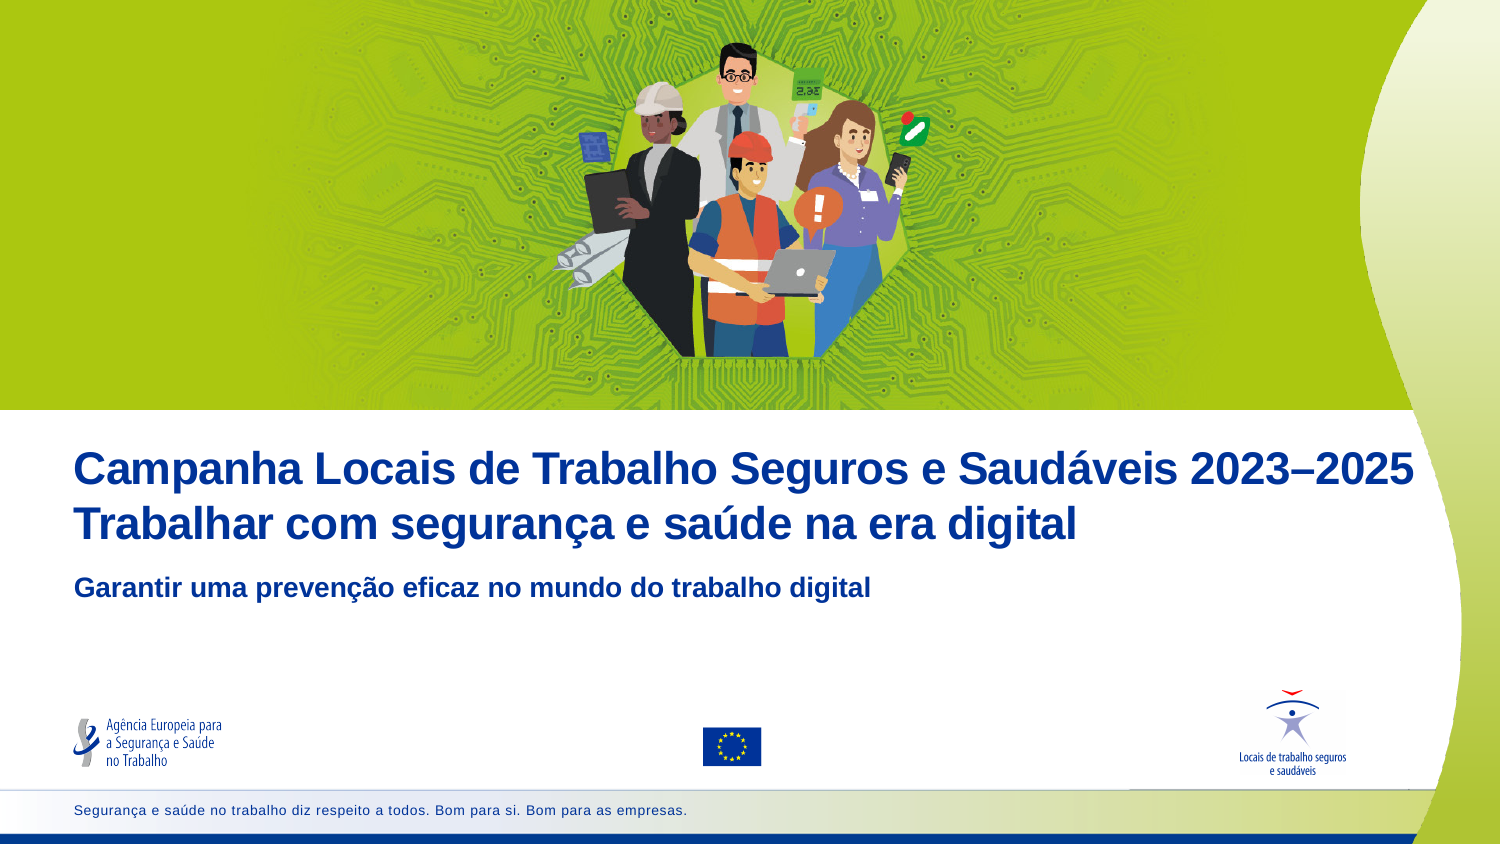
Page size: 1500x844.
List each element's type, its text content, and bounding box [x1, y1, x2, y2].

title Campanha Locais de Trabalho Seguros e Saudáveis 2023–2025 Trabalhar com segurança e saúde na era digital [73, 438, 1427, 604]
subtitle Garantir uma prevenção eficaz no mundo do trabalho digital [73, 569, 1329, 844]
picture [0, 0, 1500, 844]
